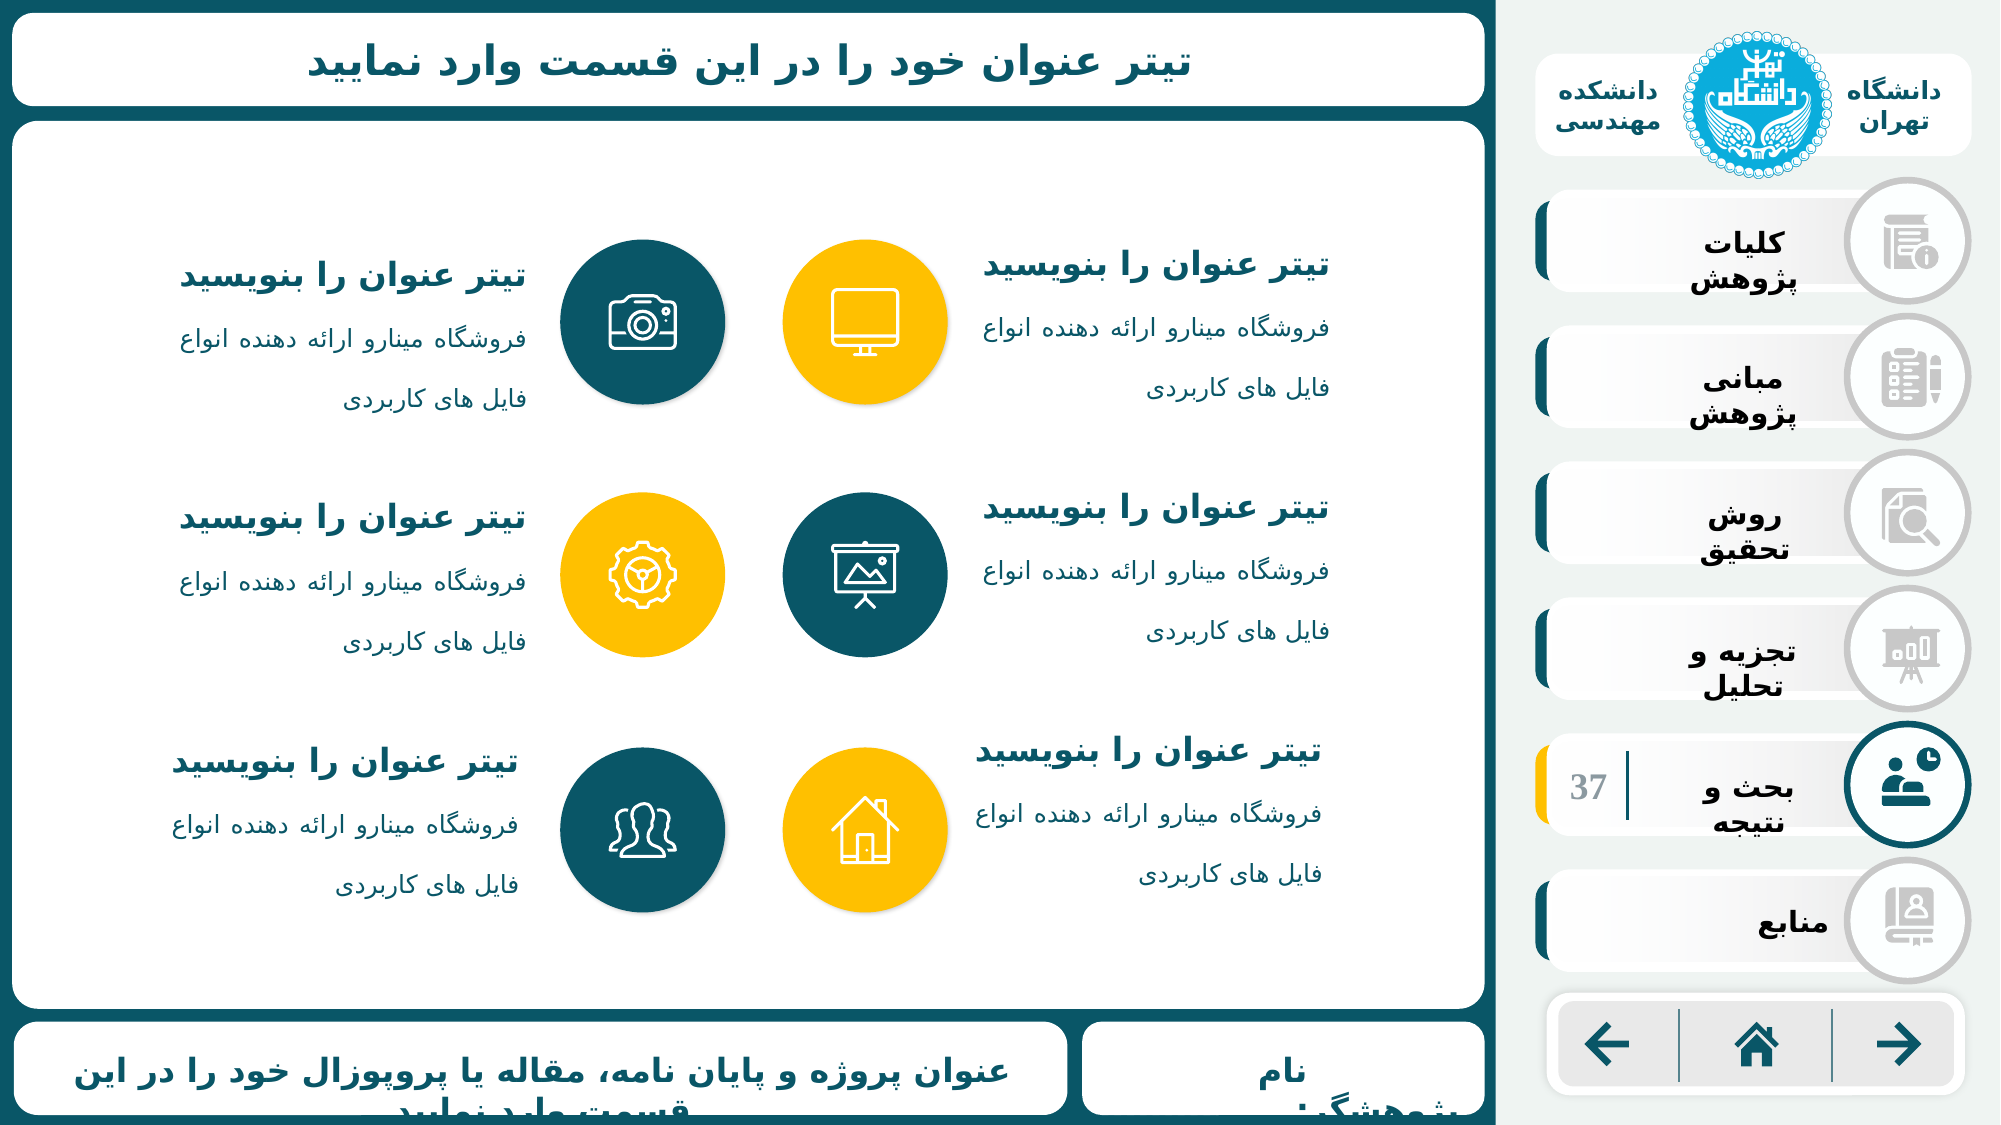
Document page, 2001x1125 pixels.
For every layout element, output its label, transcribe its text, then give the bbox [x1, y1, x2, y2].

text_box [560, 239, 726, 405]
text_box تیتر عنوان را بنویسید فروشگاه مینارو ارائه دهنده انواع فایل های کاربردی [957, 680, 1338, 895]
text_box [1883, 214, 1939, 270]
text_box نام پژوهشگر:............... [1084, 1041, 1482, 1125]
text_box تیتر عنوان را بنویسید فروشگاه مینارو ارائه دهنده انواع فایل های کاربردی [161, 448, 542, 663]
text_box کلیات پژوهش [1644, 216, 1844, 302]
text_box تجزیه و تحلیل [1642, 624, 1844, 710]
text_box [560, 492, 726, 658]
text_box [560, 747, 726, 913]
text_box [1881, 488, 1941, 547]
text_box تیتر عنوان را بنویسید فروشگاه مینارو ارائه دهنده انواع فایل های کاربردی [154, 691, 535, 906]
text_box بحث و نتیجه [1654, 760, 1844, 846]
text_box [1877, 1021, 1922, 1067]
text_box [1881, 348, 1941, 408]
text_box منابع [1670, 895, 1844, 946]
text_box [1734, 1021, 1779, 1067]
text_box مبانی پژوهش [1642, 352, 1844, 437]
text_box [782, 239, 948, 405]
text_box روش تحقیق [1646, 488, 1844, 573]
text_box عنوان پروژه و پایان نامه، مقاله یا پروپوزال خود را در این قسمت وارد نمایید [19, 1041, 1067, 1125]
slide_number 37 [1549, 754, 1628, 815]
text_box تیتر عنوان را بنویسید فروشگاه مینارو ارائه دهنده انواع فایل های کاربردی [965, 437, 1346, 652]
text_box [782, 747, 948, 913]
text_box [1885, 887, 1935, 947]
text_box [782, 492, 948, 658]
text_box تیتر عنوان را بنویسید فروشگاه مینارو ارائه دهنده انواع فایل های کاربردی [162, 205, 543, 420]
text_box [1881, 625, 1941, 684]
text_box تیتر عنوان را بنویسید فروشگاه مینارو ارائه دهنده انواع فایل های کاربردی [965, 194, 1346, 409]
text_box دانشکده مهندسی [1522, 67, 1683, 142]
text_box دانشگاه تهران [1832, 67, 1981, 142]
text_box [1584, 1021, 1629, 1067]
picture [1683, 31, 1832, 179]
text_box تیتر عنوان خود را در این قسمت وارد نمایید [19, 26, 1481, 92]
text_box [1881, 747, 1941, 807]
